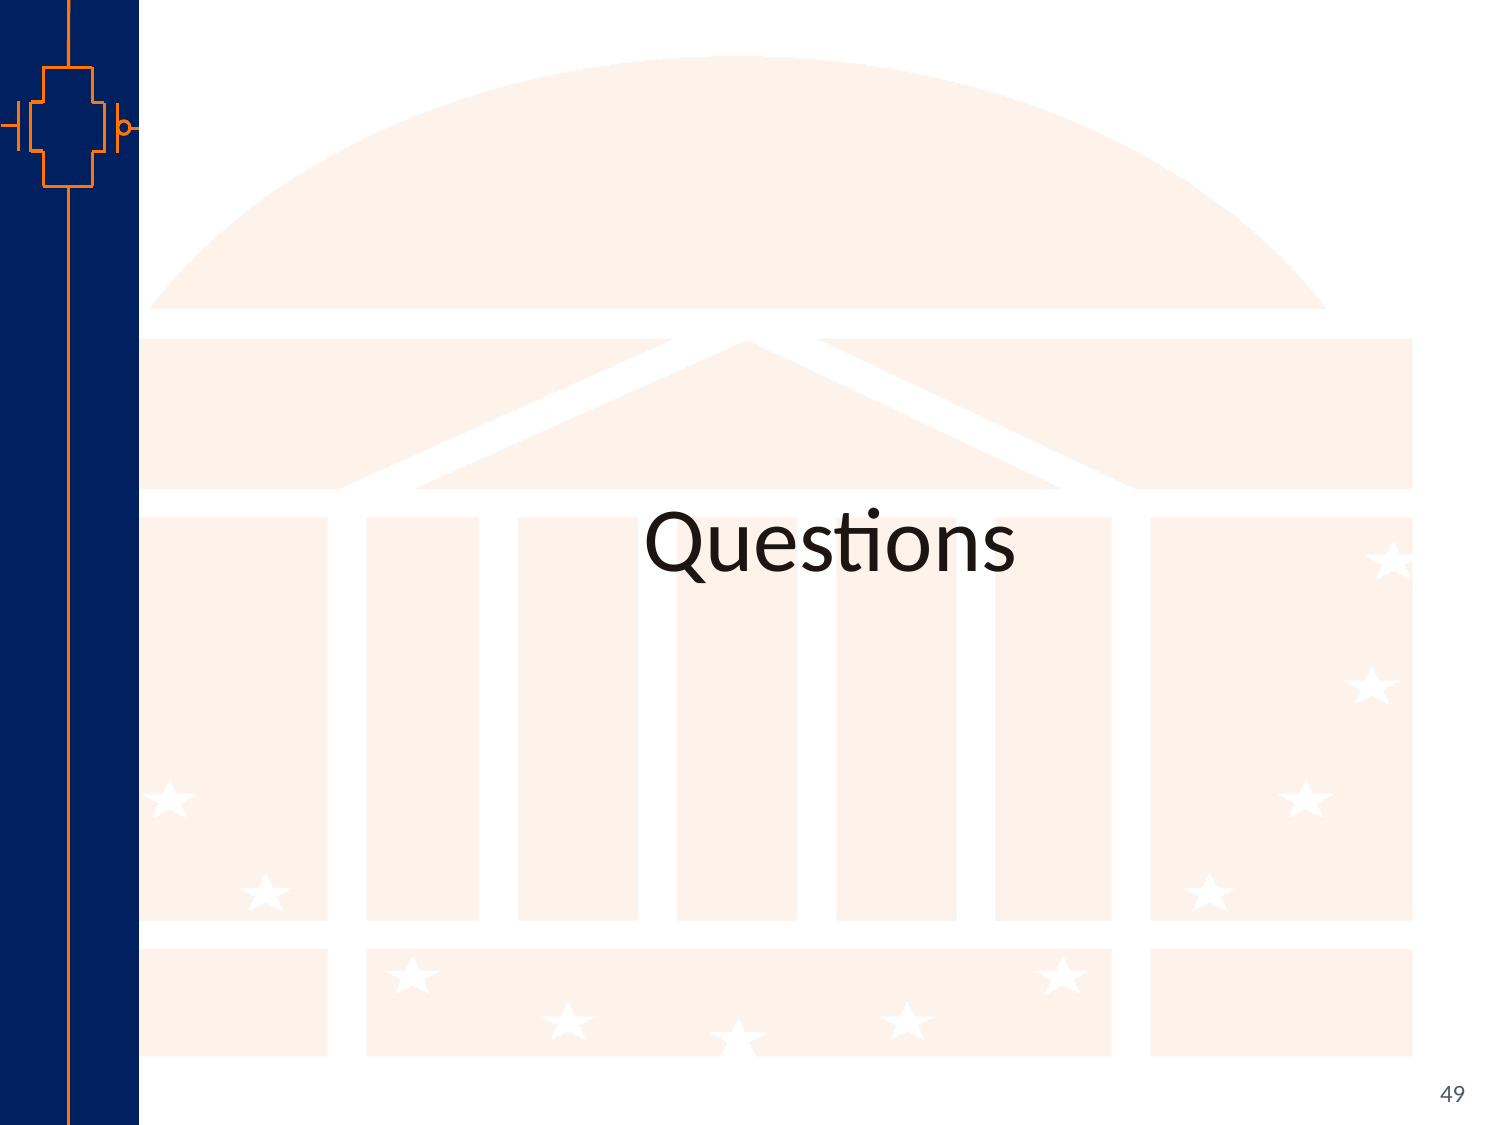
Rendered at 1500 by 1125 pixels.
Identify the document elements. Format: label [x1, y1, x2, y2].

slide_number [1425, 1062, 1488, 1123]
text_box [161, 472, 1500, 597]
